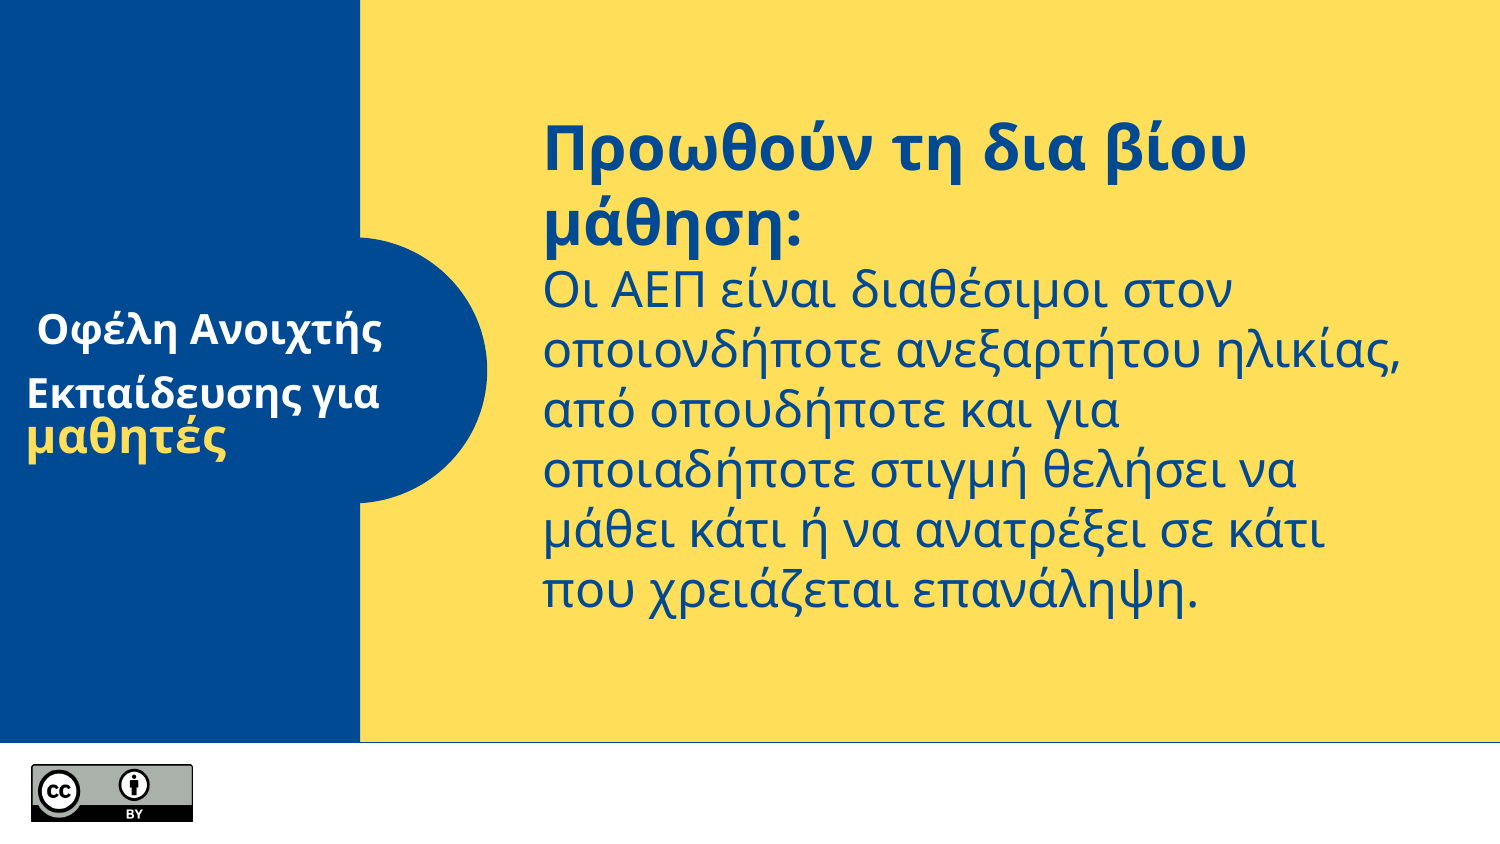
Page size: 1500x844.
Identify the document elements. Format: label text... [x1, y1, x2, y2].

text_box [0, 750, 1500, 844]
text_box Προωθούν τη δια βίου μάθηση: Οι ΑΕΠ είναι διαθέσιμοι στον οποιονδήποτε ανεξαρτήτου ηλικίας, από οπουδήποτε και για οποιαδήποτε στιγμή θελήσει να μάθει κάτι ή να ανατρέξει σε κάτι που χρειάζεται επανάληψη. [527, 92, 1421, 673]
text_box [0, 0, 361, 742]
picture [31, 764, 193, 822]
text_box [259, 237, 446, 274]
text_box [274, 479, 431, 504]
text_box Οφέλη Ανοιχτής Εκπαίδευσης για μαθητές [10, 274, 488, 479]
